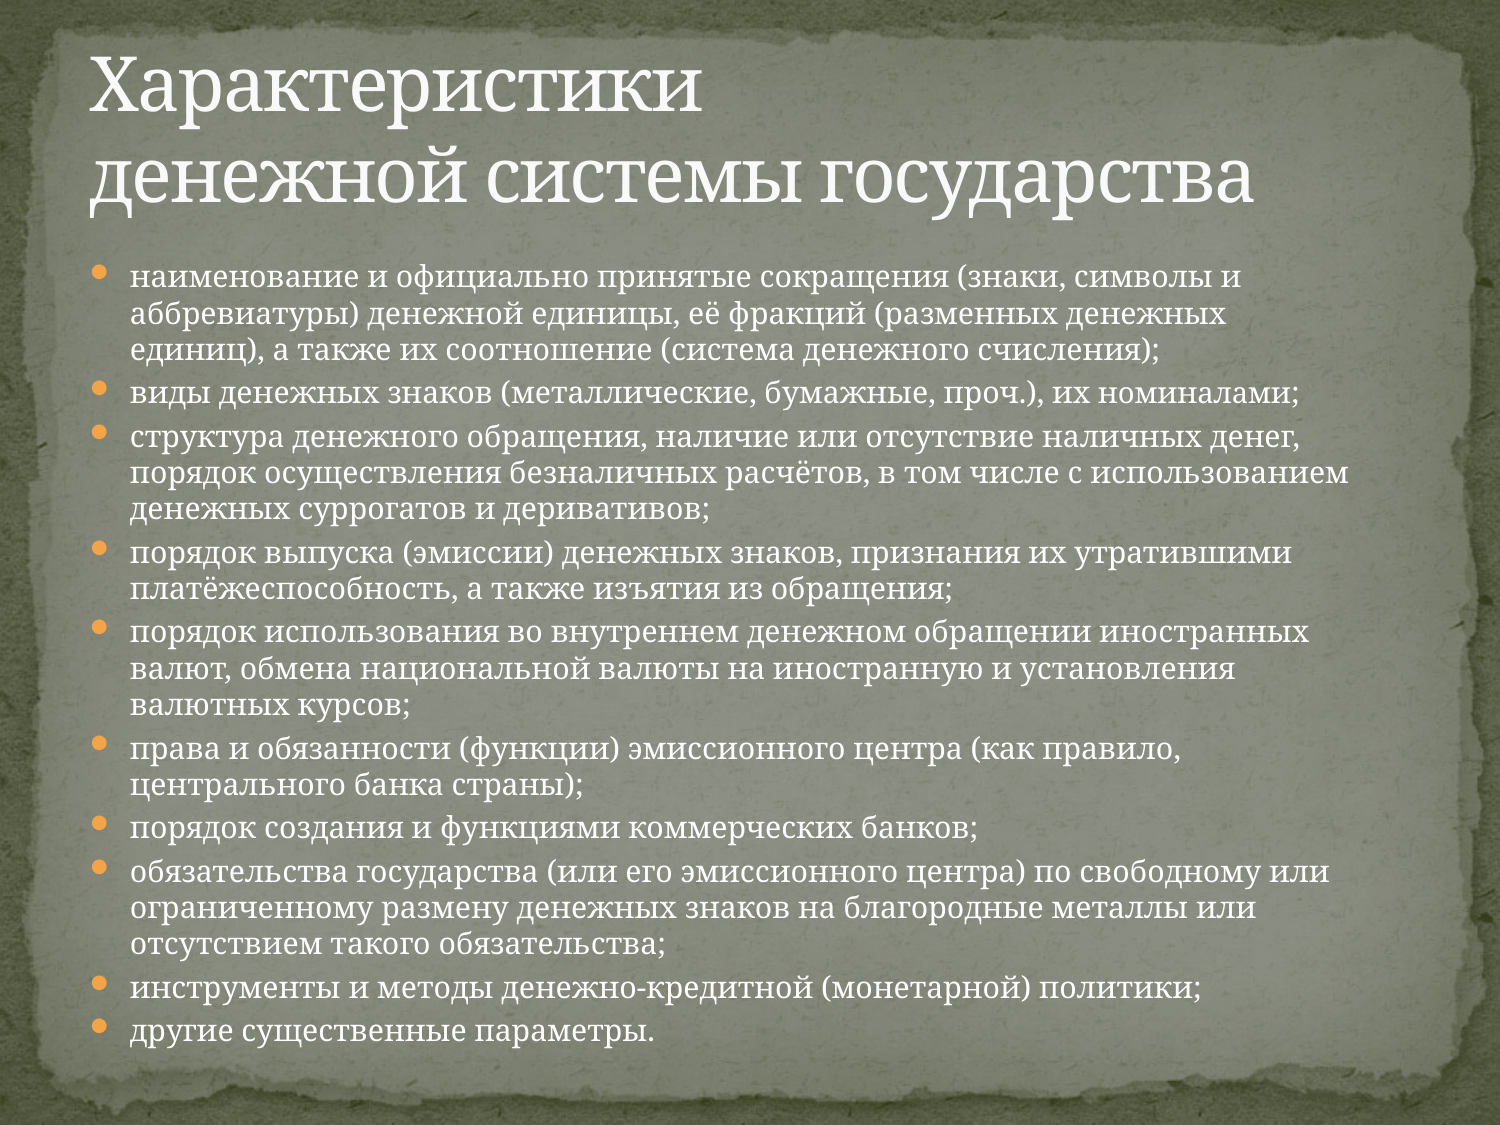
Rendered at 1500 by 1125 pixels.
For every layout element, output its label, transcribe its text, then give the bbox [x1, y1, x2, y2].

list наименование и официально принятые сокращения (знаки, символы и аббревиатуры) денежной единицы, её фракций (разменных денежных единиц), а также их соотношение (система денежного счисления); виды денежных знаков (металлические, бумажные, проч.), их номиналами; структура денежного обращения, наличие или отсутствие наличных денег, порядок осуществления безналичных расчётов, в том числе с использованием денежных суррогатов и деривативов; порядок выпуска (эмиссии) денежных знаков, признания их утратившими платёжеспособность, а также изъятия из обращения; порядок использования во внутреннем денежном обращении иностранных валют, обмена национальной валюты на иностранную и установления валютных курсов; права и обязанности (функции) эмиссионного центра (как правило, центрального банка страны); порядок создания и функциями коммерческих банков; обязательства государства (или его эмиссионного центра) по свободному или ограниченному размену денежных знаков на благородные металлы или отсутствием такого обязательства; инструменты и методы денежно-кредитной (монетарной) политики; другие существенные параметры. [75, 249, 1365, 1071]
title Характеристики денежной системы государства [74, 24, 1425, 225]
